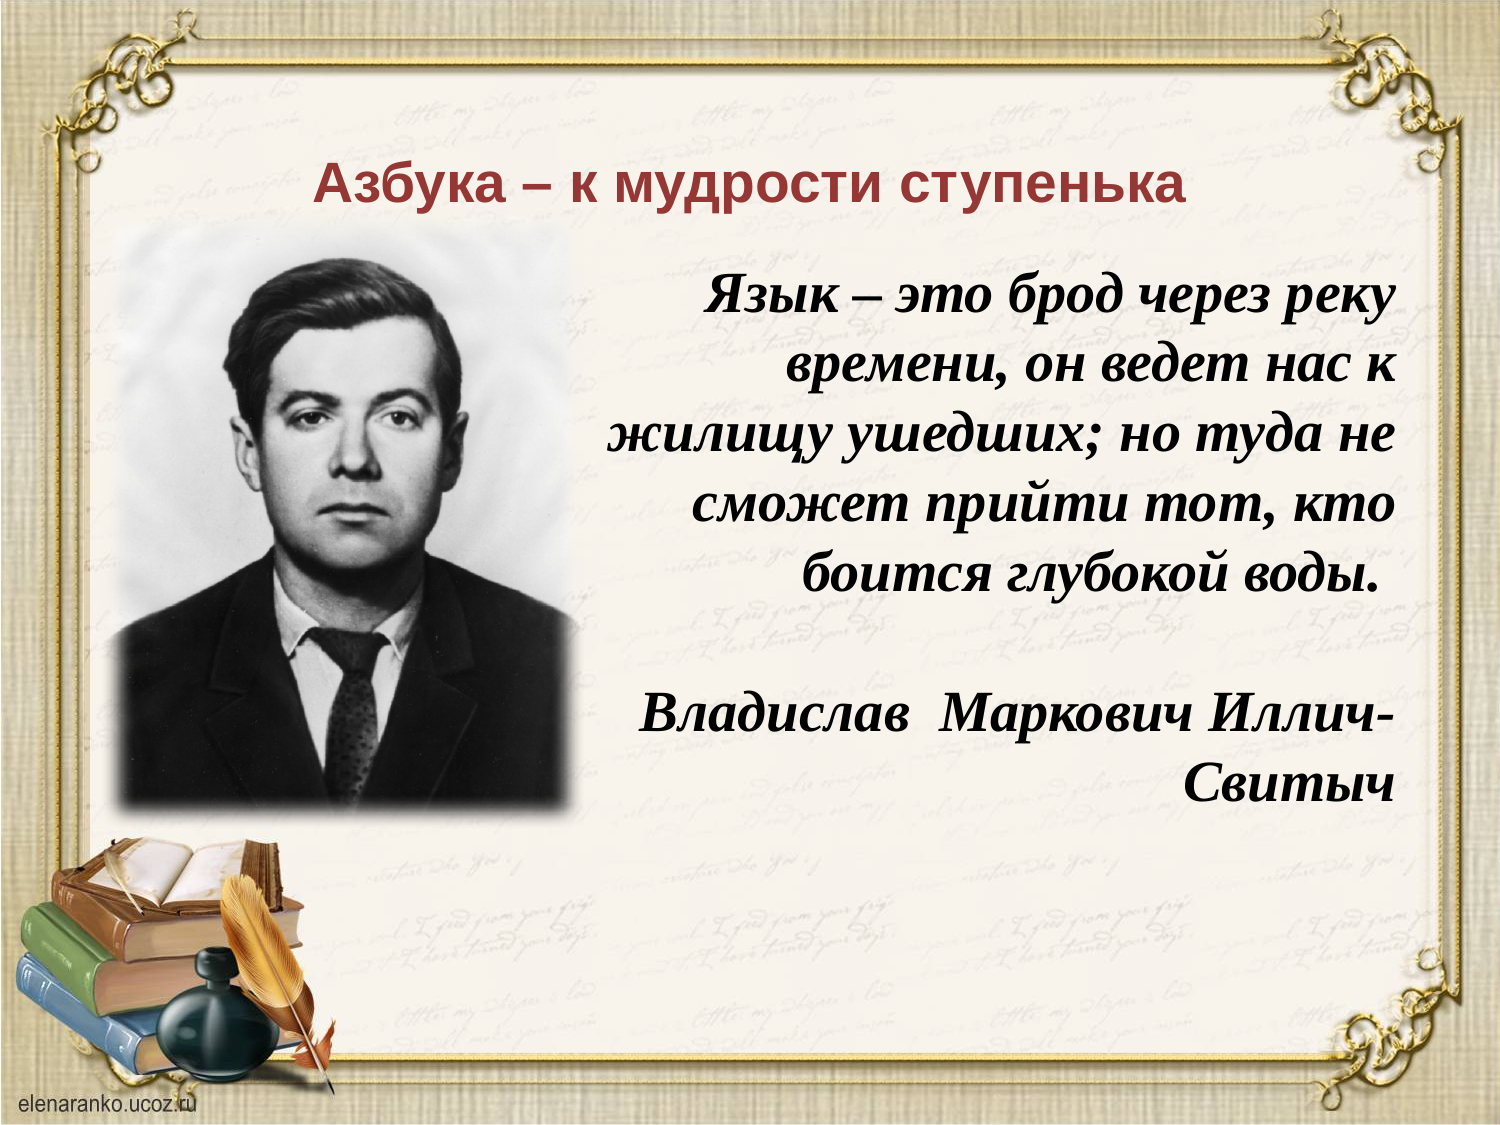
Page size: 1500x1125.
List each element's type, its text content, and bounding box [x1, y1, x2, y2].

title Азбука – к мудрости ступенька [75, 137, 1425, 291]
text_box Язык – это брод через реку времени, он ведет нас к жилищу ушедших; но туда не сможет прийти тот, кто боится глубокой воды. Владислав Маркович Иллич-Свитыч [589, 246, 1412, 821]
picture [0, 0, 1500, 1125]
